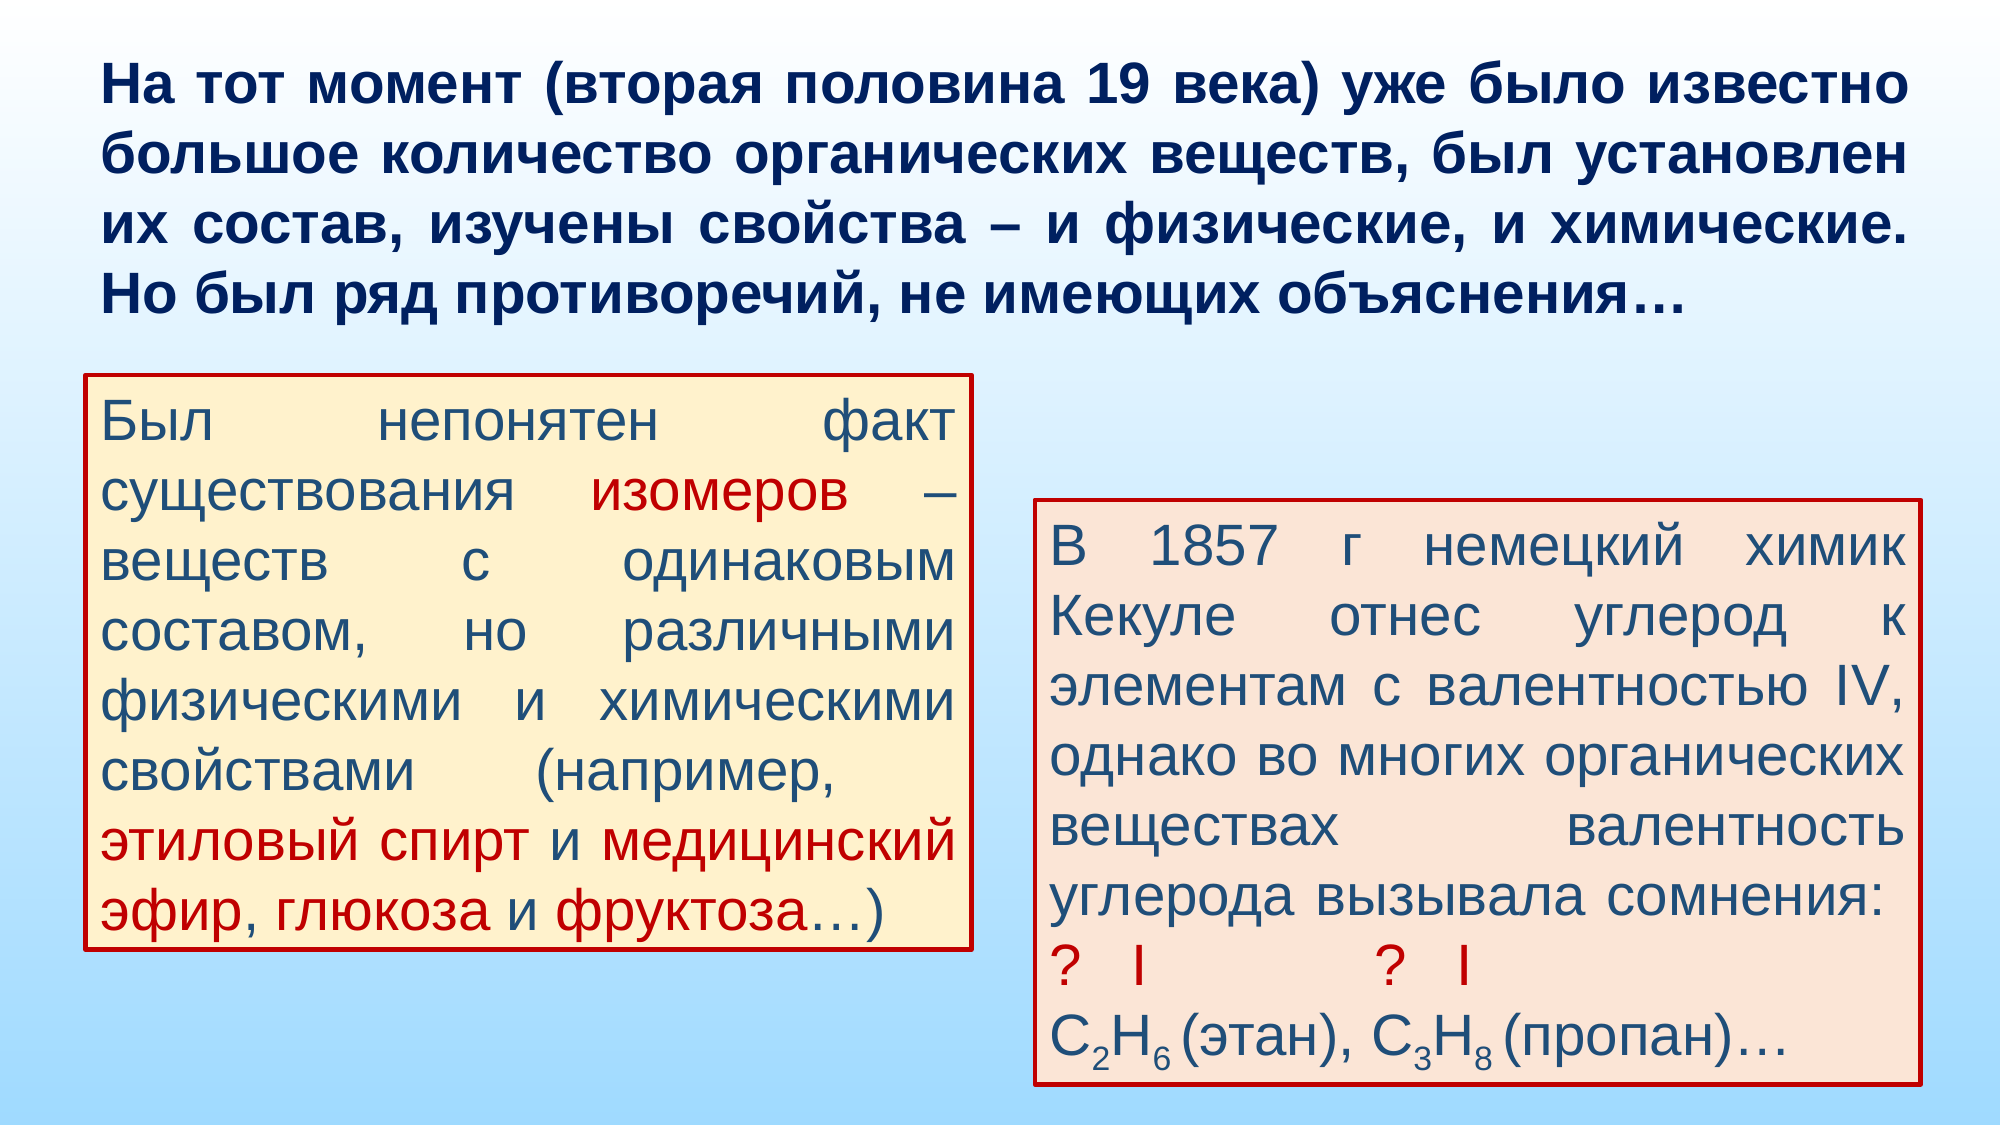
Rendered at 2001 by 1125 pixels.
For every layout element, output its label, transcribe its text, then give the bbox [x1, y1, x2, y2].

text_box На тот момент (вторая половина 19 века) уже было известно большое количество органических веществ, был установлен их состав, изучены свойства – и физические, и химические. Но был ряд противоречий, не имеющих объяснения… [85, 37, 1925, 333]
text_box В 1857 г немецкий химик Кекуле отнес углерод к элементам с валентностью IV, однако во многих органических веществах валентность углерода вызывала сомнения: ? I ? I С2Н6 (этан), С3Н8 (пропан)… [1034, 499, 1921, 1085]
text_box Был непонятен факт существования изомеров –веществ с одинаковым составом, но различными физическими и химическими свойствами (например, этиловый спирт и медицинский эфир, глюкоза и фруктоза…) [85, 374, 972, 950]
